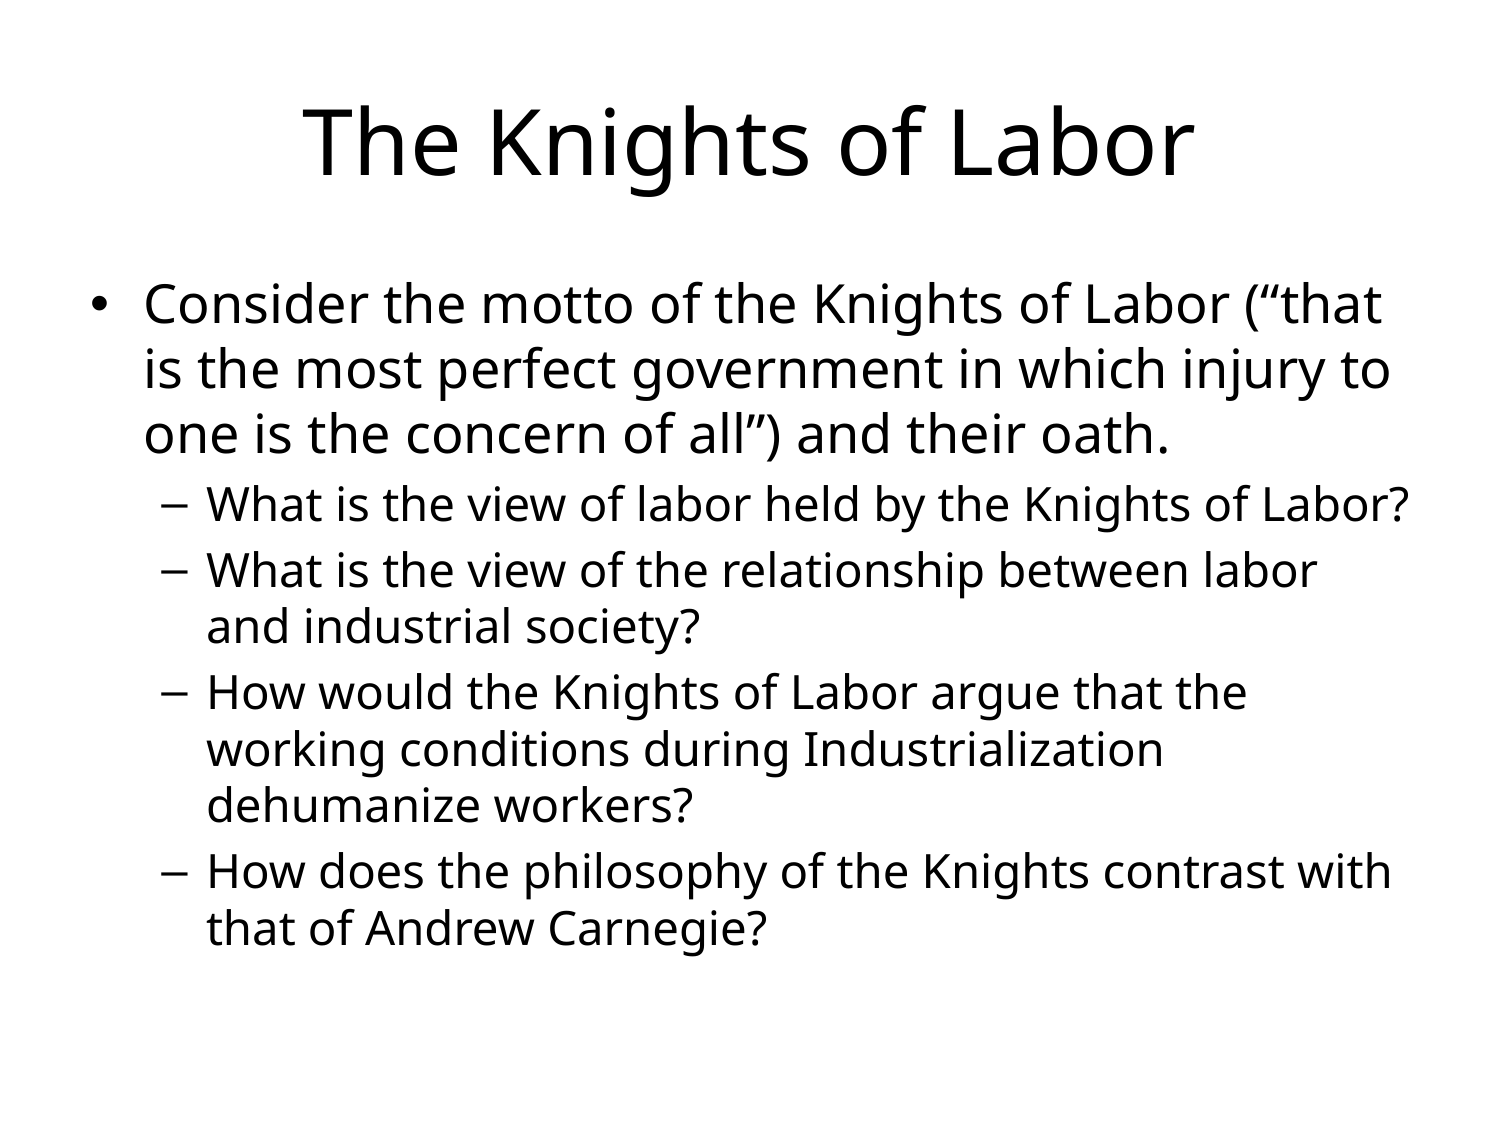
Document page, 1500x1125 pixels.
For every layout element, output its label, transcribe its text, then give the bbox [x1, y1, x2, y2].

list Consider the motto of the Knights of Labor (“that is the most perfect government in which injury to one is the concern of all”) and their oath. What is the view of labor held by the Knights of Labor? What is the view of the relationship between labor and industrial society? How would the Knights of Labor argue that the working conditions during Industrialization dehumanize workers? How does the philosophy of the Knights contrast with that of Andrew Carnegie? [75, 262, 1425, 1005]
title The Knights of Labor [75, 45, 1425, 233]
